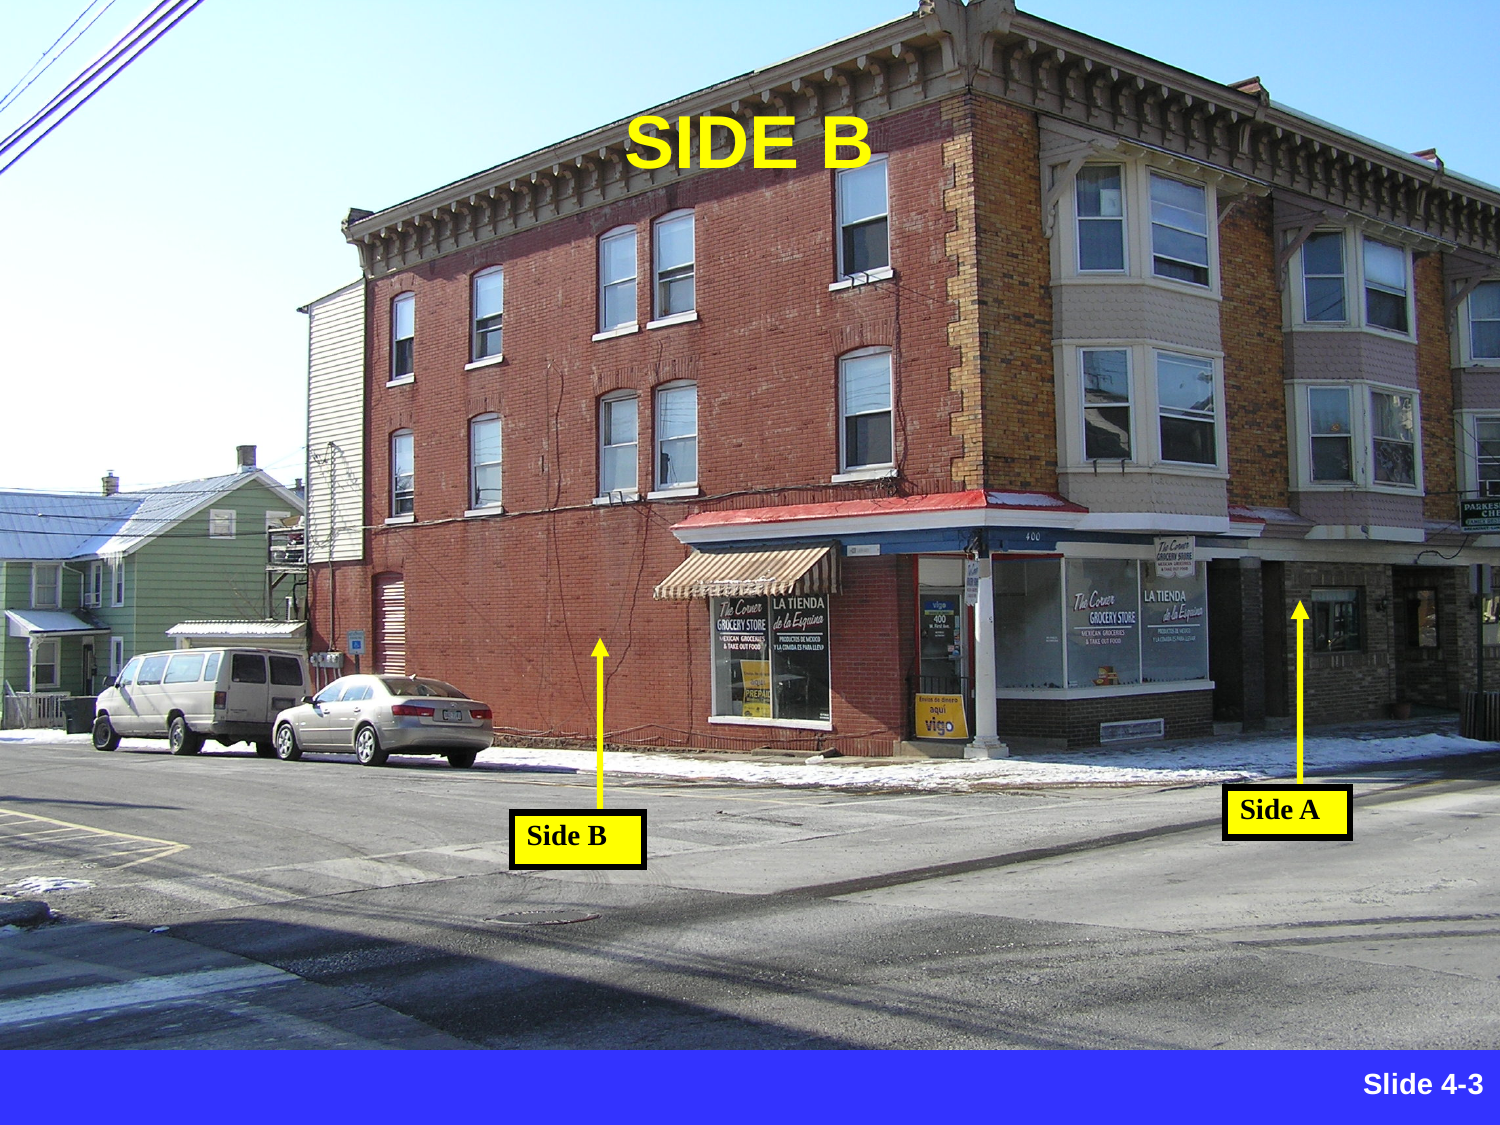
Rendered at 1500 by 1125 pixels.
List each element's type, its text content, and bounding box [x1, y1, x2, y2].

slide_number Slide 4-113 [1148, 1057, 1499, 1125]
picture [0, 0, 1500, 1051]
